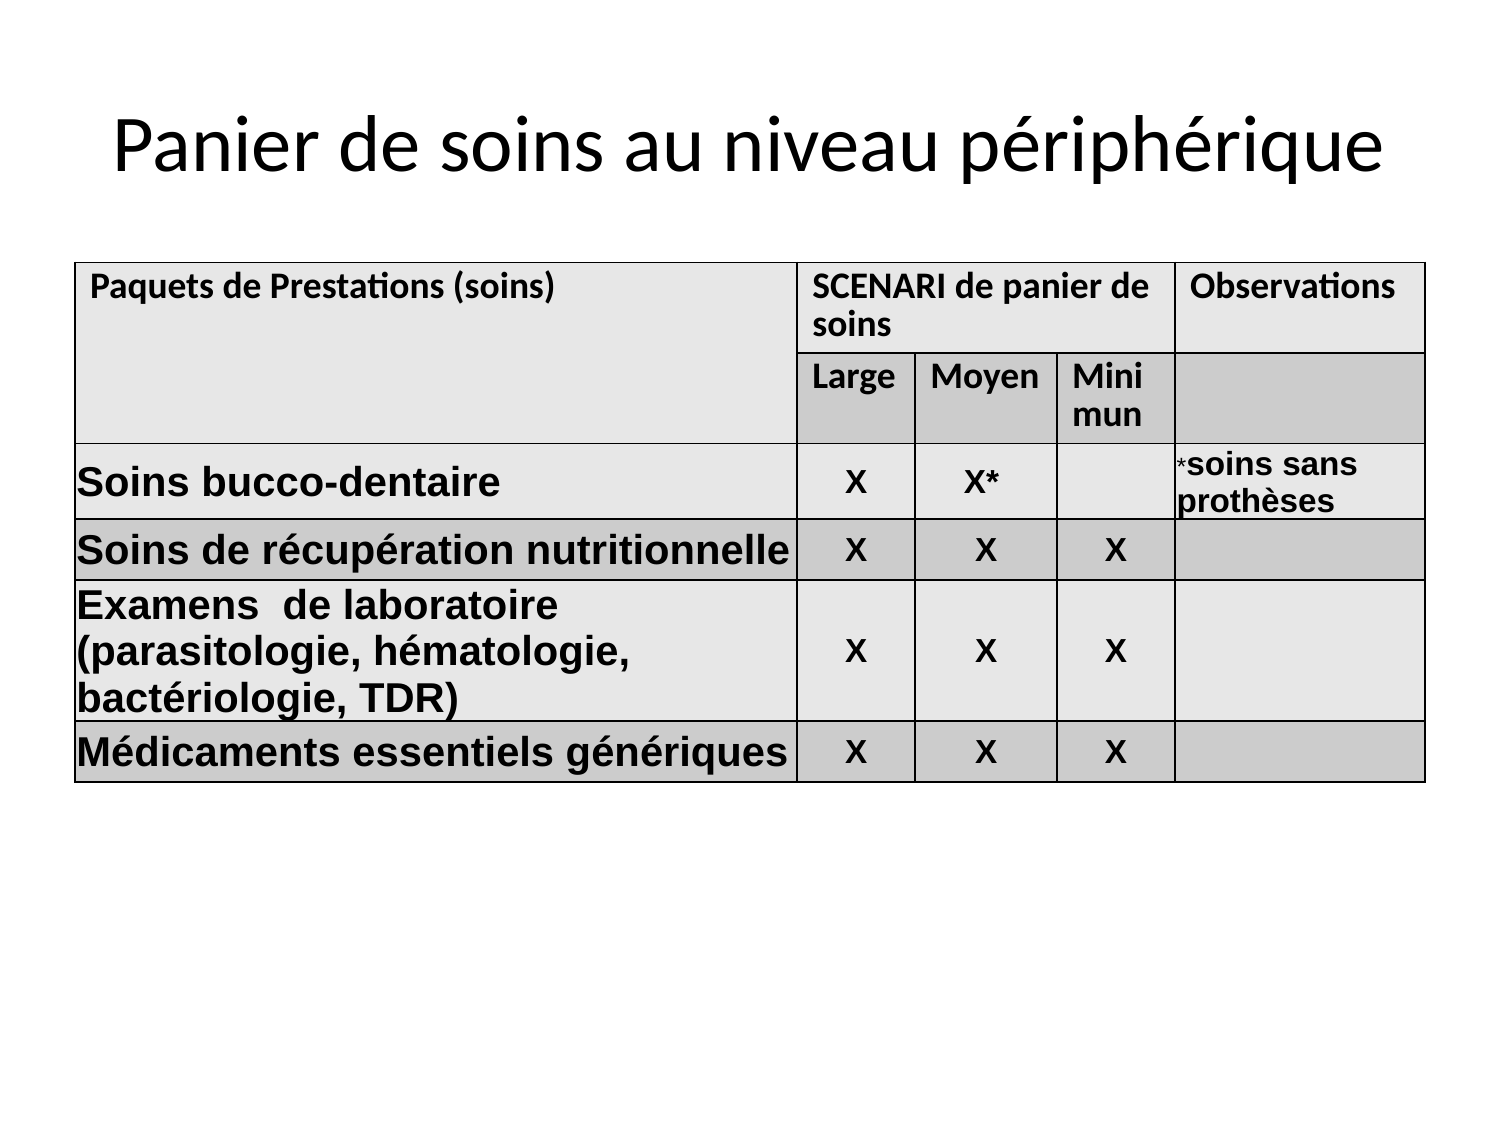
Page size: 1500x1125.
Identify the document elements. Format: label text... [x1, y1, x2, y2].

table_cell X [798, 444, 914, 518]
table_cell X [916, 581, 1056, 720]
table_cell Minimun [1058, 354, 1174, 443]
table_cell X [798, 581, 914, 720]
table_cell [1176, 354, 1424, 443]
table_cell [1176, 722, 1424, 781]
table_cell [1176, 520, 1424, 579]
table_cell Soins bucco-dentaire [76, 444, 796, 518]
table_cell Examens de laboratoire (parasitologie, hématologie, bactériologie, TDR) [76, 581, 796, 720]
table_cell X [1058, 722, 1174, 781]
table_header Paquets de Prestations (soins) [76, 263, 796, 443]
table_header Observations [1176, 263, 1424, 352]
title Panier de soins au niveau périphérique [75, 45, 1425, 233]
table_cell X [798, 520, 914, 579]
table_cell X [1058, 581, 1174, 720]
table_header SCENARI de panier de soins [798, 263, 1174, 352]
table_cell X [916, 722, 1056, 781]
table_cell Médicaments essentiels génériques [76, 722, 796, 781]
table_cell X [798, 722, 914, 781]
table_cell [1176, 581, 1424, 720]
table_cell Moyen [916, 354, 1056, 443]
table_cell X [916, 520, 1056, 579]
table_cell Soins de récupération nutritionnelle [76, 520, 796, 579]
table_cell *soins sans prothèses [1176, 444, 1424, 518]
table_cell [1058, 444, 1174, 518]
table_cell X* [916, 444, 1056, 518]
table_cell X [1058, 520, 1174, 579]
table_cell Large [798, 354, 914, 443]
